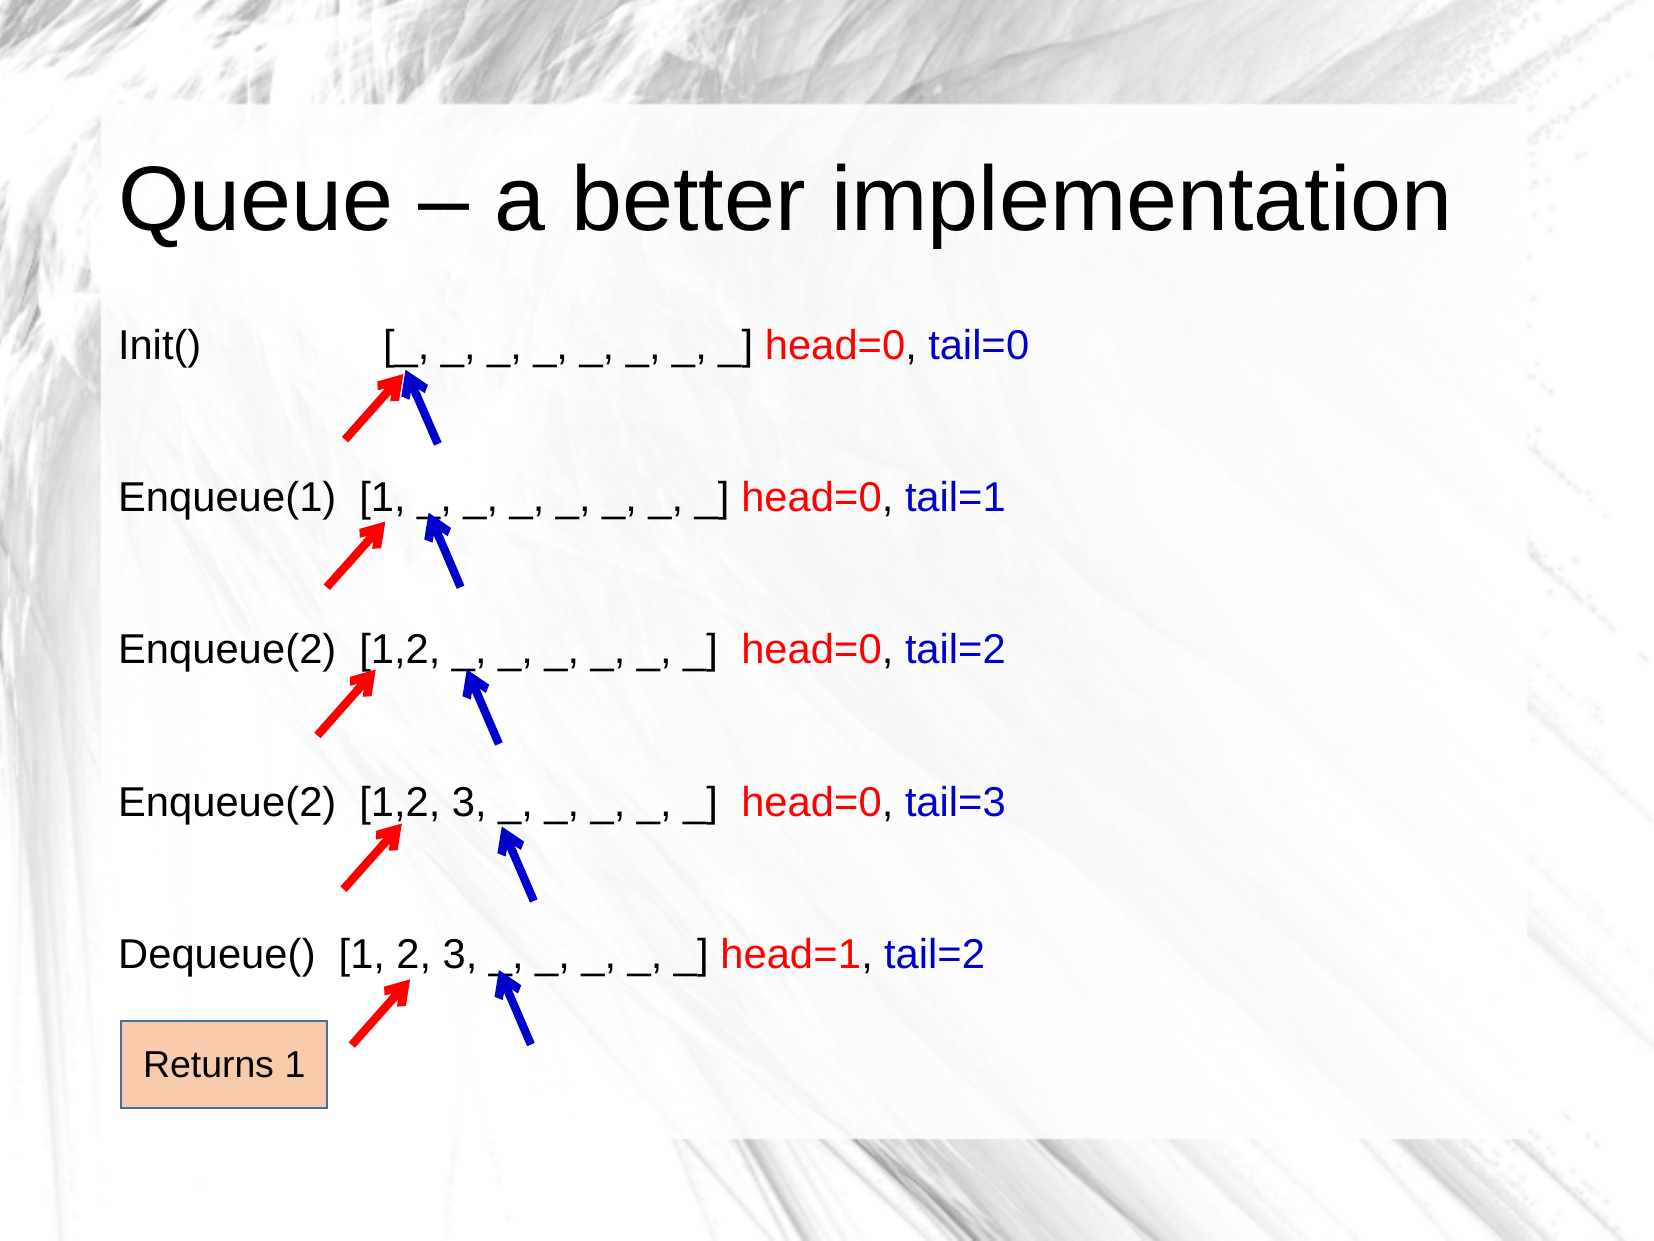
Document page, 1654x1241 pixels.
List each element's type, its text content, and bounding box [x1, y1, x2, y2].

title Queue – a better implementation [118, 112, 1506, 281]
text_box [326, 521, 386, 588]
list Init() [_, _, _, _, _, _, _, _] head=0, tail=0 Enqueue(1) [1, _, _, _, _, _, _, _] head=0, tail=1 Enqueue(2) [1,2, _, _, _, _, _, _] head=0, tail=2 Enqueue(2) [1,2, 3, _, _, _, _, _] head=0, tail=3 Dequeue() [1, 2, 3, _, _, _, _, _] head=1, tail=2 [118, 319, 1571, 1109]
picture [0, 0, 1654, 1241]
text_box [343, 823, 402, 890]
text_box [428, 512, 461, 588]
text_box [466, 669, 499, 745]
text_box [501, 826, 534, 901]
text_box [405, 369, 438, 445]
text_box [351, 979, 411, 1046]
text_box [317, 669, 376, 736]
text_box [498, 970, 531, 1045]
text_box Returns 1 [120, 1020, 327, 1109]
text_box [344, 374, 404, 440]
